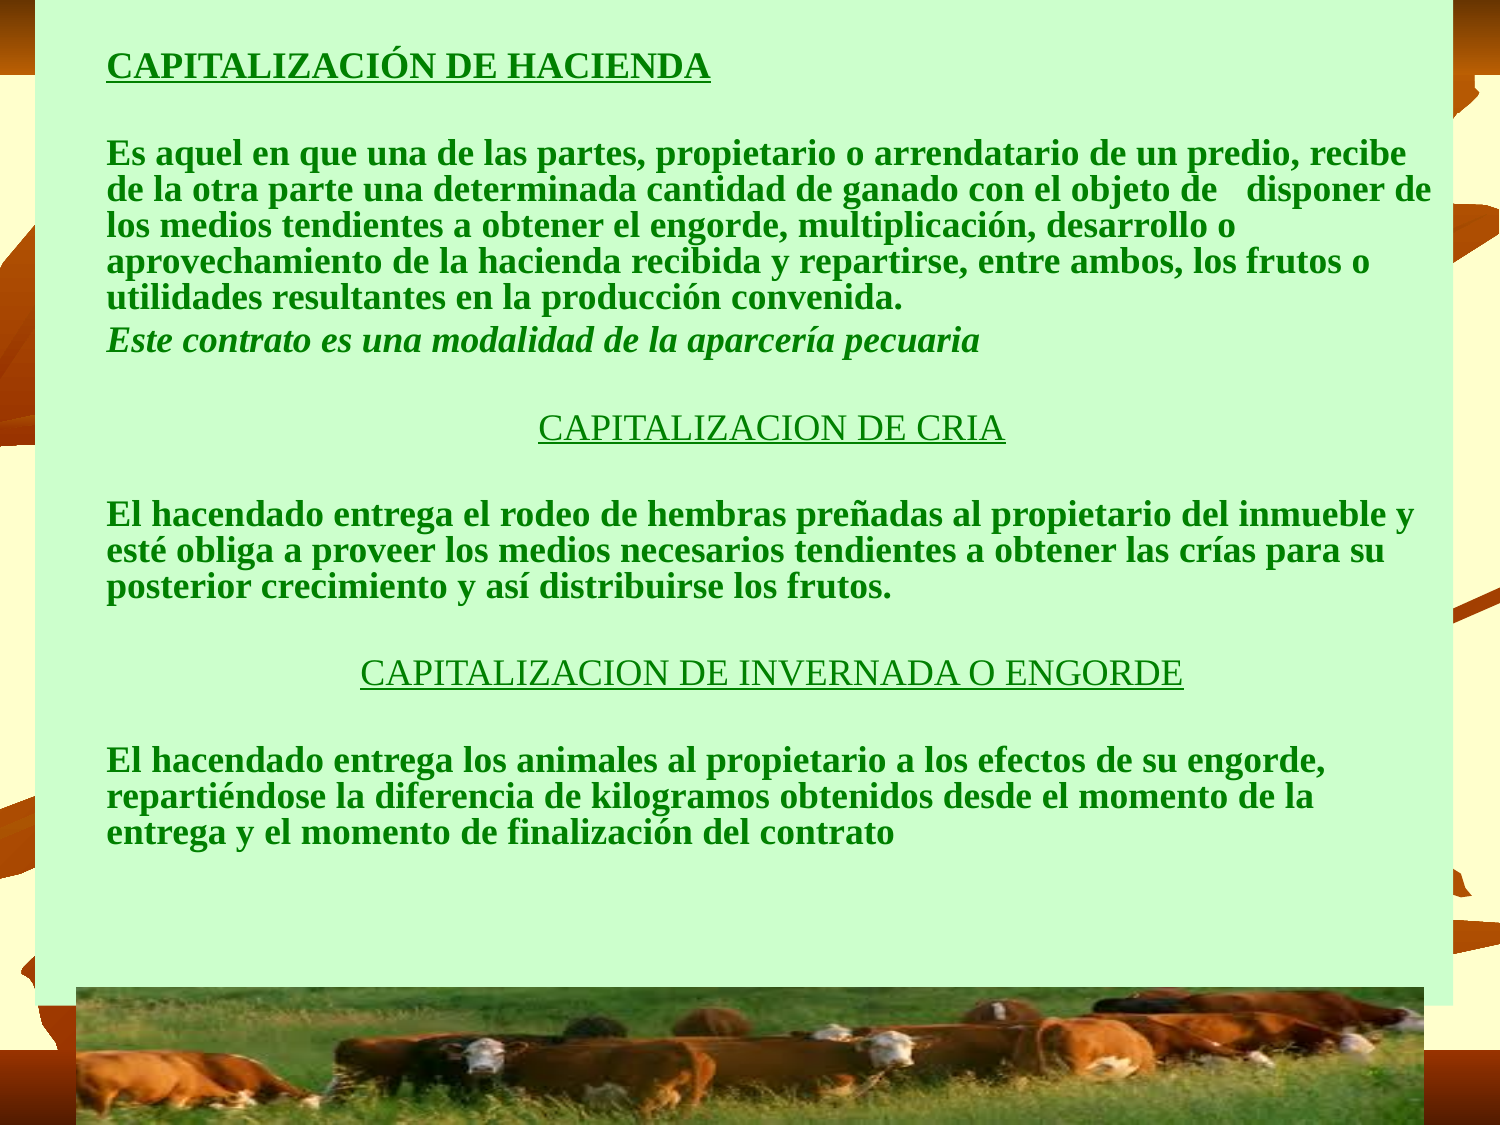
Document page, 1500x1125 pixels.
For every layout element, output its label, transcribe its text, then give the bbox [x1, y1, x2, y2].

text_box [253, 42, 1176, 148]
picture [76, 987, 1424, 1125]
list CAPITALIZACIÓN DE HACIENDA Es aquel en que una de las partes, propietario o arrendatario de un predio, recibe de la otra parte una determinada cantidad de ganado con el objeto de disponer de los medios tendientes a obtener el engorde, multiplicación, desarrollo o aprovechamiento de la hacienda recibida y repartirse, entre ambos, los frutos o utilidades resultantes en la producción convenida. Este contrato es una modalidad de la aparcería pecuaria CAPITALIZACION DE CRIA El hacendado entrega el rodeo de hembras preñadas al propietario del inmueble y esté obliga a proveer los medios necesarios tendientes a obtener las crías para su posterior crecimiento y así distribuirse los frutos. CAPITALIZACION DE INVERNADA O ENGORDE El hacendado entrega los animales al propietario a los efectos de su engorde, repartiéndose la diferencia de kilogramos obtenidos desde el momento de la entrega y el momento de finalización del contrato [34, 0, 1454, 1006]
